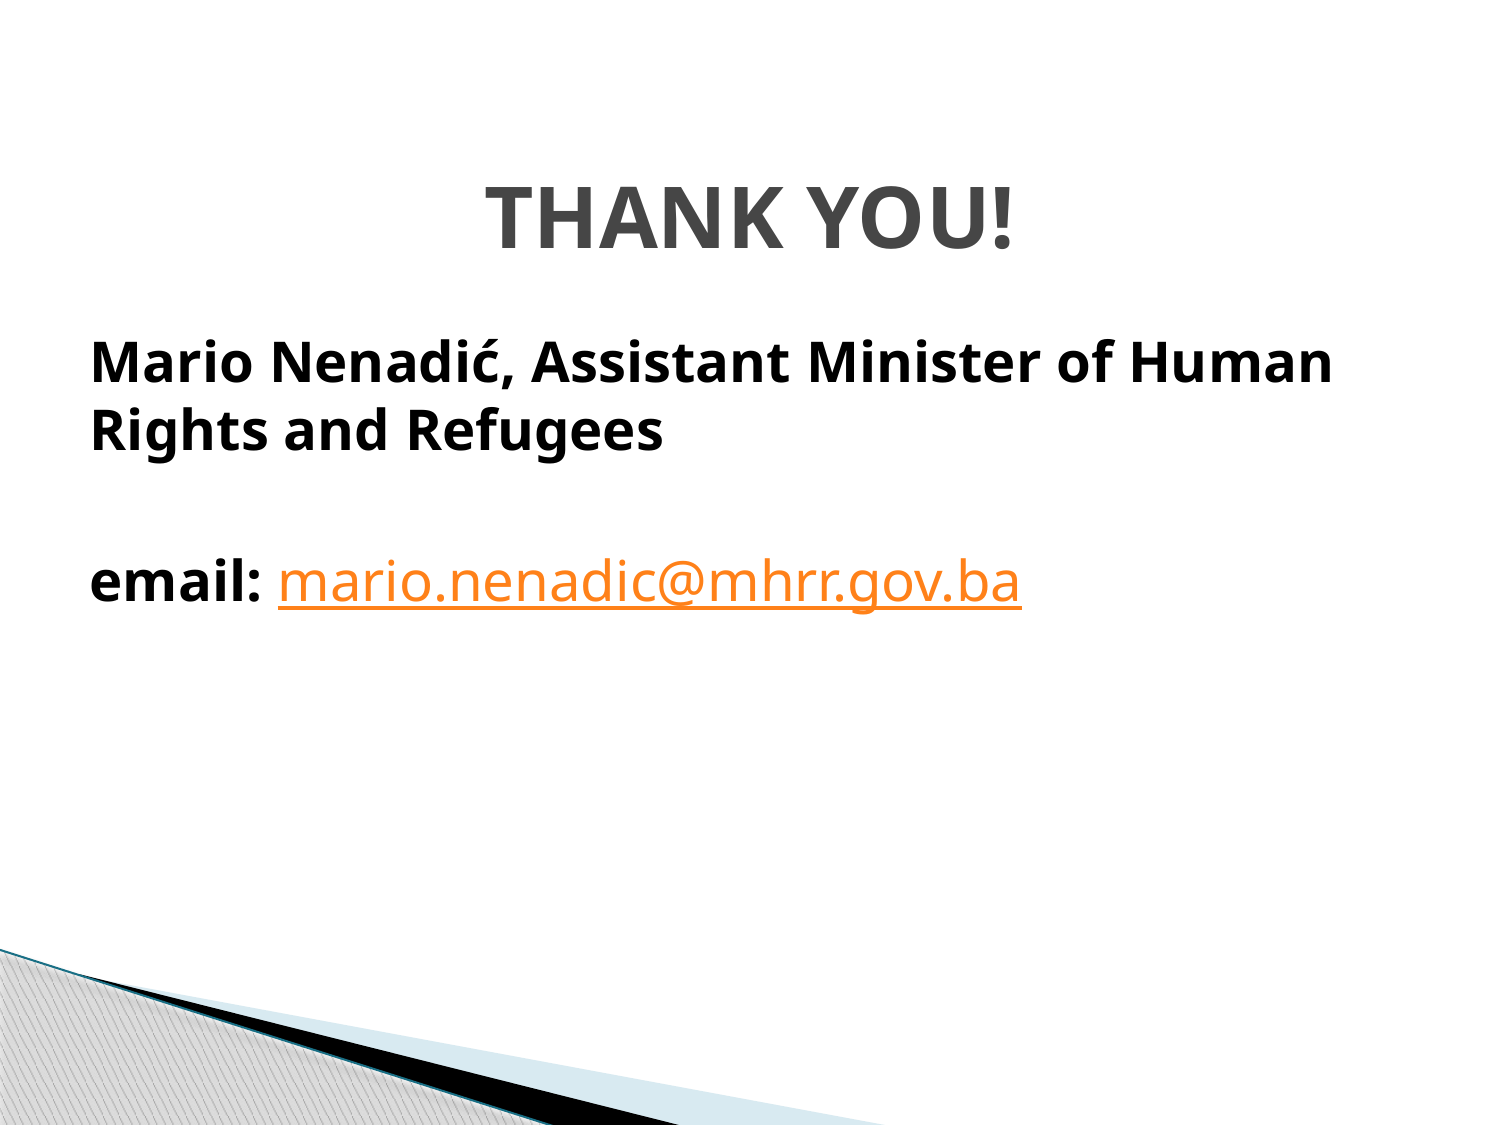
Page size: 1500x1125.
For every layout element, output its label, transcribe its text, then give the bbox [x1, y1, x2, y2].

title THANK YOU! [0, 125, 1500, 303]
list Mario Nenadić, Assistant Minister of Human Rights and Refugees email: mario.nenadic@mhrr.gov.ba [75, 303, 1425, 986]
